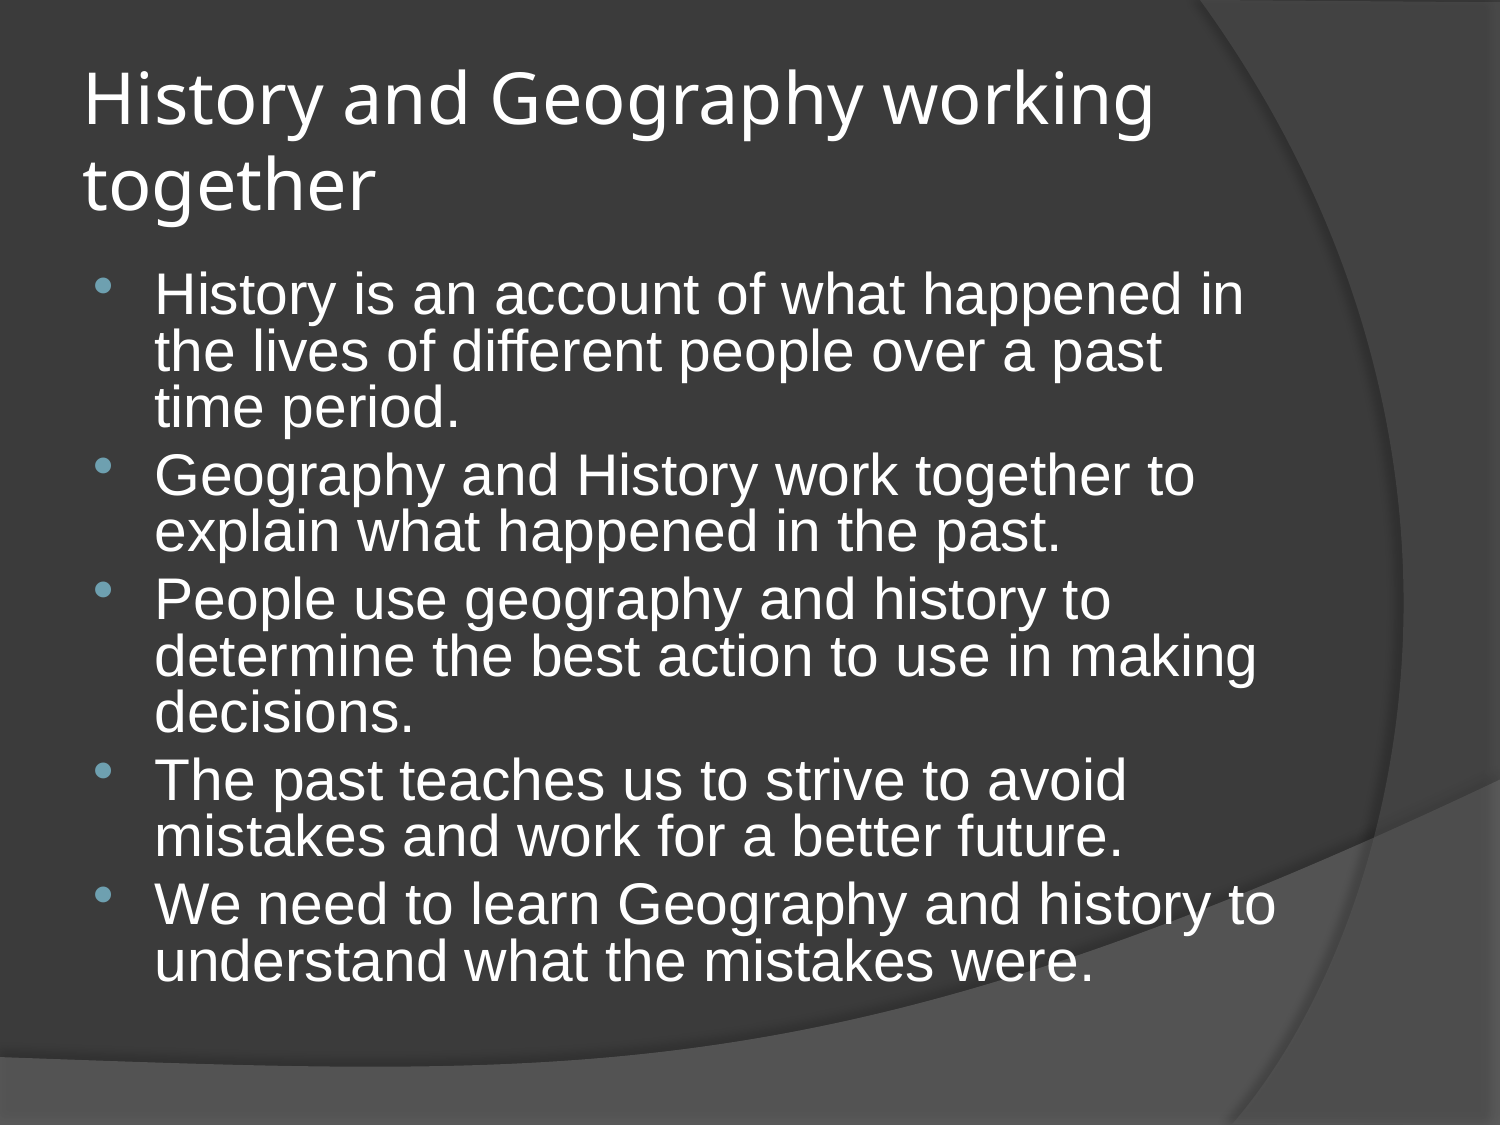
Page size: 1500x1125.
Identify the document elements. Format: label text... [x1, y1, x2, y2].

title History and Geography working together [75, 45, 1300, 233]
list History is an account of what happened in the lives of different people over a past time period. Geography and History work together to explain what happened in the past. People use geography and history to determine the best action to use in making decisions. The past teaches us to strive to avoid mistakes and work for a better future. We need to learn Geography and history to understand what the mistakes were. [75, 262, 1300, 1005]
